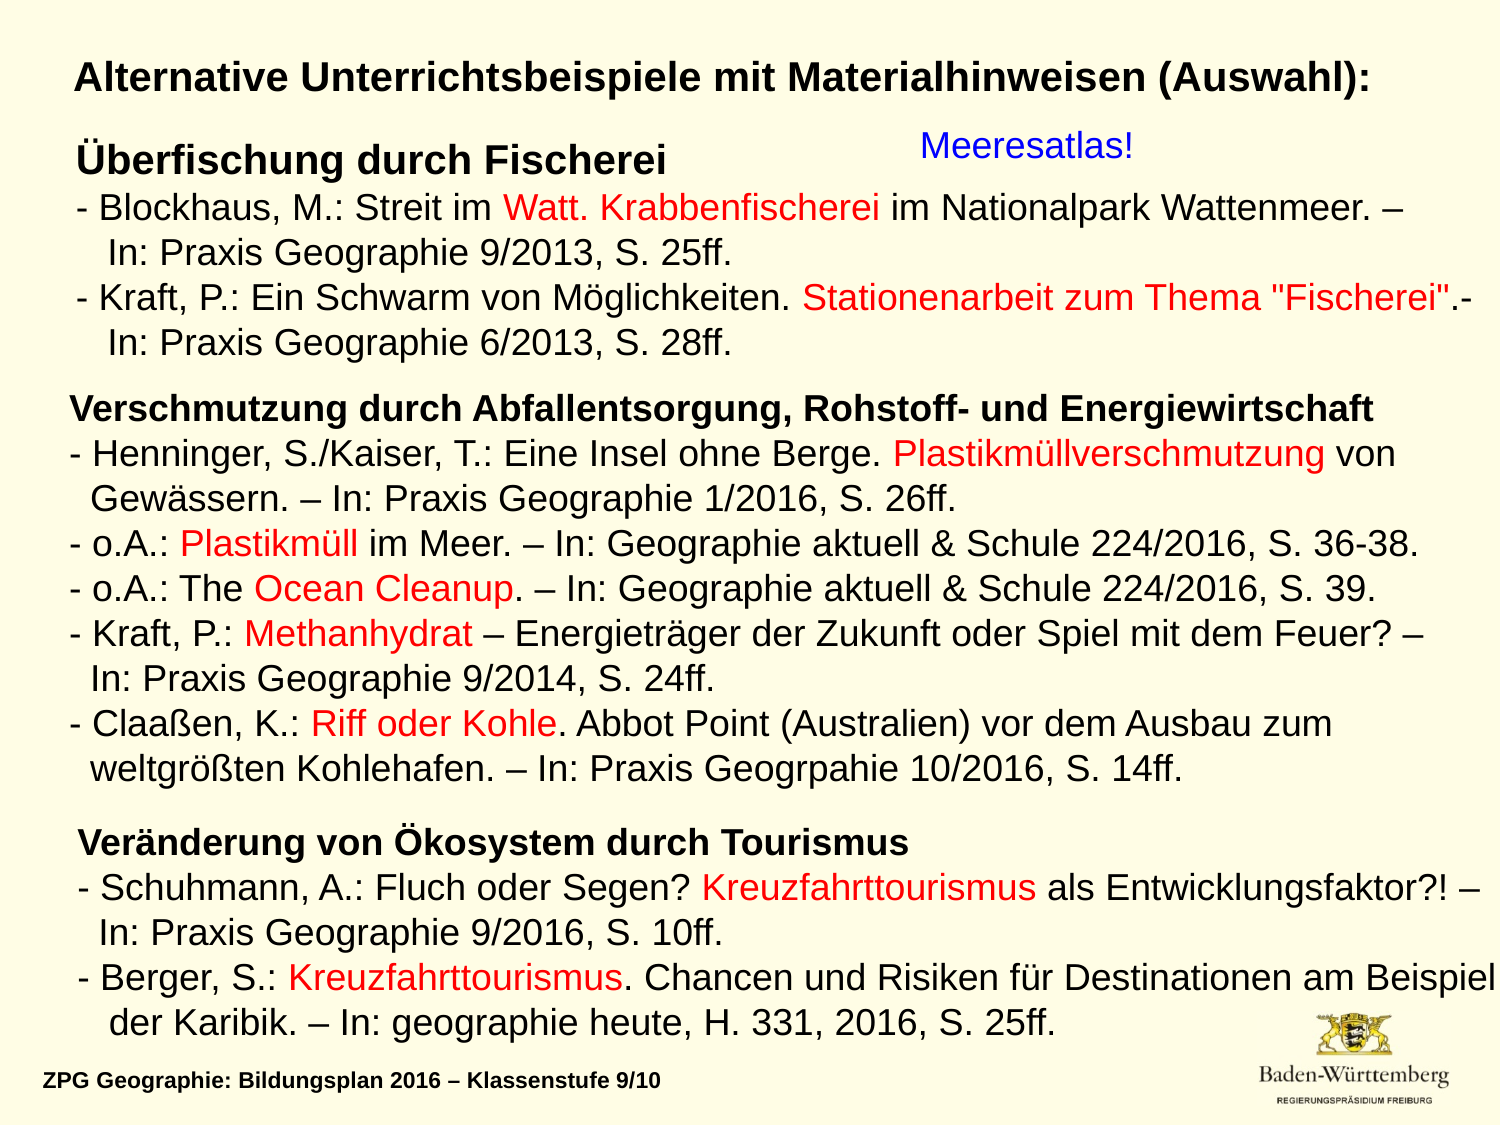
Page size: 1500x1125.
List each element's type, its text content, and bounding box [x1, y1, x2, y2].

text_box Meeresatlas! [905, 113, 1149, 174]
picture [1257, 1051, 1451, 1106]
text_box Veränderung von Ökosystem durch Tourismus - Schuhmann, A.: Fluch oder Segen? Kreuzfahrttourismus als Entwicklungsfaktor?! – In: Praxis Geographie 9/2016, S. 10ff. - Berger, S.: Kreuzfahrttourismus. Chancen und Risiken für Destinationen am Beispiel der Karibik. – In: geographie heute, H. 331, 2016, S. 25ff. [62, 810, 1500, 1051]
text_box Alternative Unterrichtsbeispiele mit Materialhinweisen (Auswahl): [58, 42, 1388, 208]
text_box Verschmutzung durch Abfallentsorgung, Rohstoff- und Energiewirtschaft - Henninger, S./Kaiser, T.: Eine Insel ohne Berge. Plastikmüllverschmutzung von Gewässern. – In: Praxis Geographie 1/2016, S. 26ff. - o.A.: Plastikmüll im Meer. – In: Geographie aktuell & Schule 224/2016, S. 36-38. - o.A.: The Ocean Cleanup. – In: Geographie aktuell & Schule 224/2016, S. 39. - Kraft, P.: Methanhydrat – Energieträger der Zukunft oder Spiel mit dem Feuer? – In: Praxis Geographie 9/2014, S. 24ff. - Claaßen, K.: Riff oder Kohle. Abbot Point (Australien) vor dem Ausbau zum weltgrößten Kohlehafen. – In: Praxis Geogrpahie 10/2016, S. 14ff. [54, 376, 1450, 842]
text_box Überfischung durch Fischerei - Blockhaus, M.: Streit im Watt. Krabbenfischerei im Nationalpark Wattenmeer. – In: Praxis Geographie 9/2013, S. 25ff. - Kraft, P.: Ein Schwarm von Möglichkeiten. Stationenarbeit zum Thema "Fischerei".- In: Praxis Geographie 6/2013, S. 28ff. [61, 125, 1488, 371]
